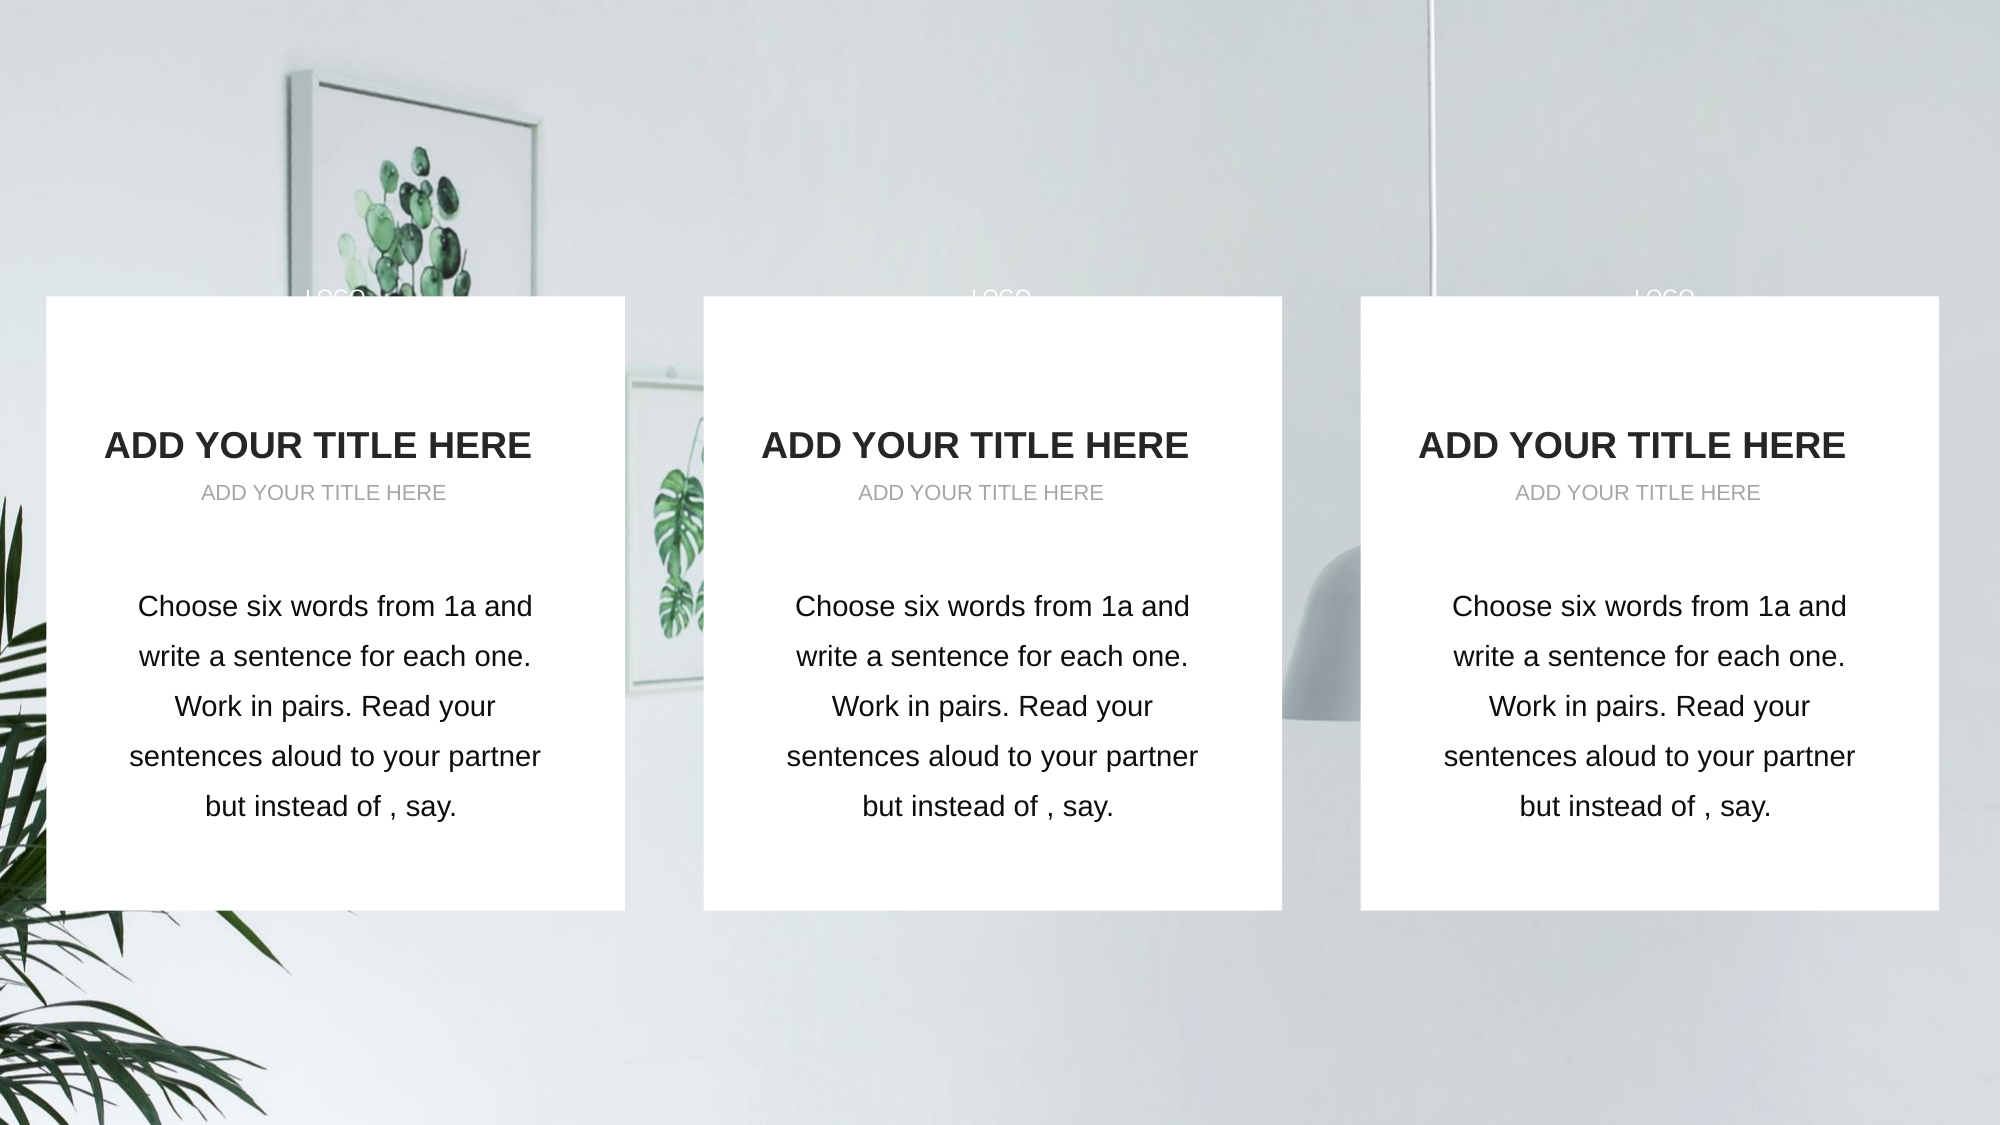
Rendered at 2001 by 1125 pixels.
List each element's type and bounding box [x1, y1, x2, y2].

text_box [703, 276, 1283, 911]
text_box [46, 276, 625, 911]
text_box [1360, 276, 1940, 911]
picture [0, 0, 2000, 1125]
